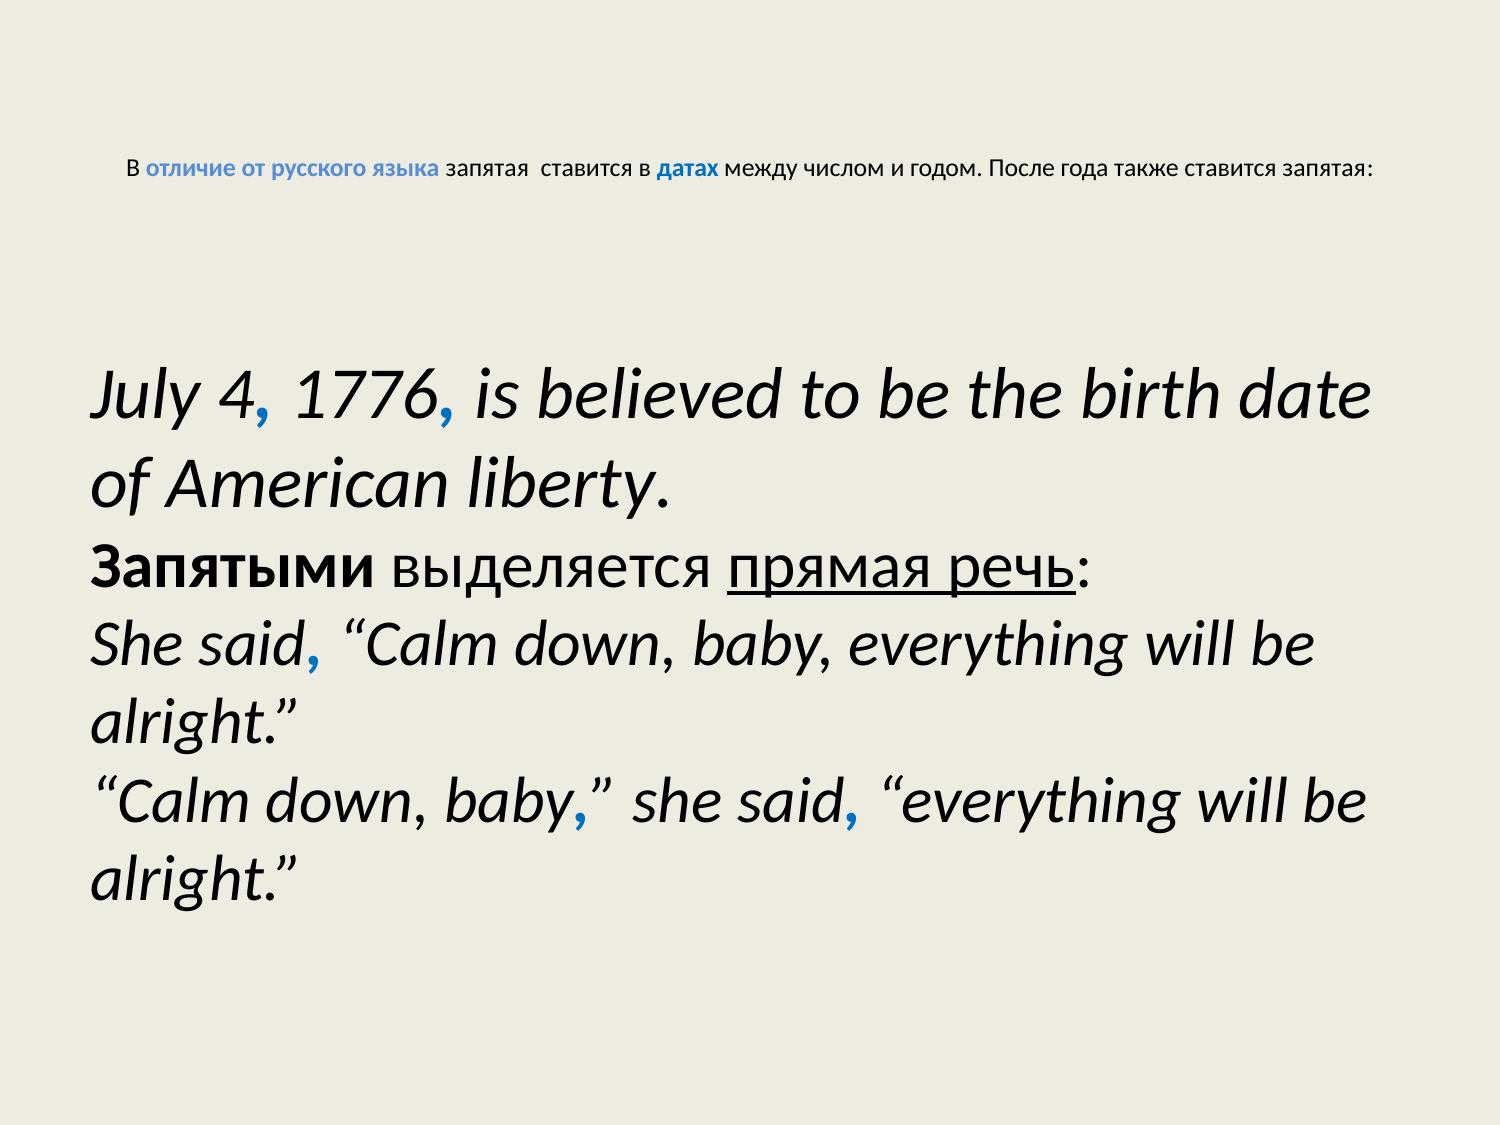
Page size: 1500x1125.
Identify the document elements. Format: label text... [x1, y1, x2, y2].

title В отличие от русского языка запятая ставится в датах между числом и годом. После года также ставится запятая: [75, 45, 1425, 303]
list July 4, 1776, is believed to be the birth date of American liberty. Запятыми выделяется прямая речь: She said, “Calm down, baby, everything will be alright.” “Calm down, baby,” she said, “everything will be alright.” [75, 338, 1425, 1005]
